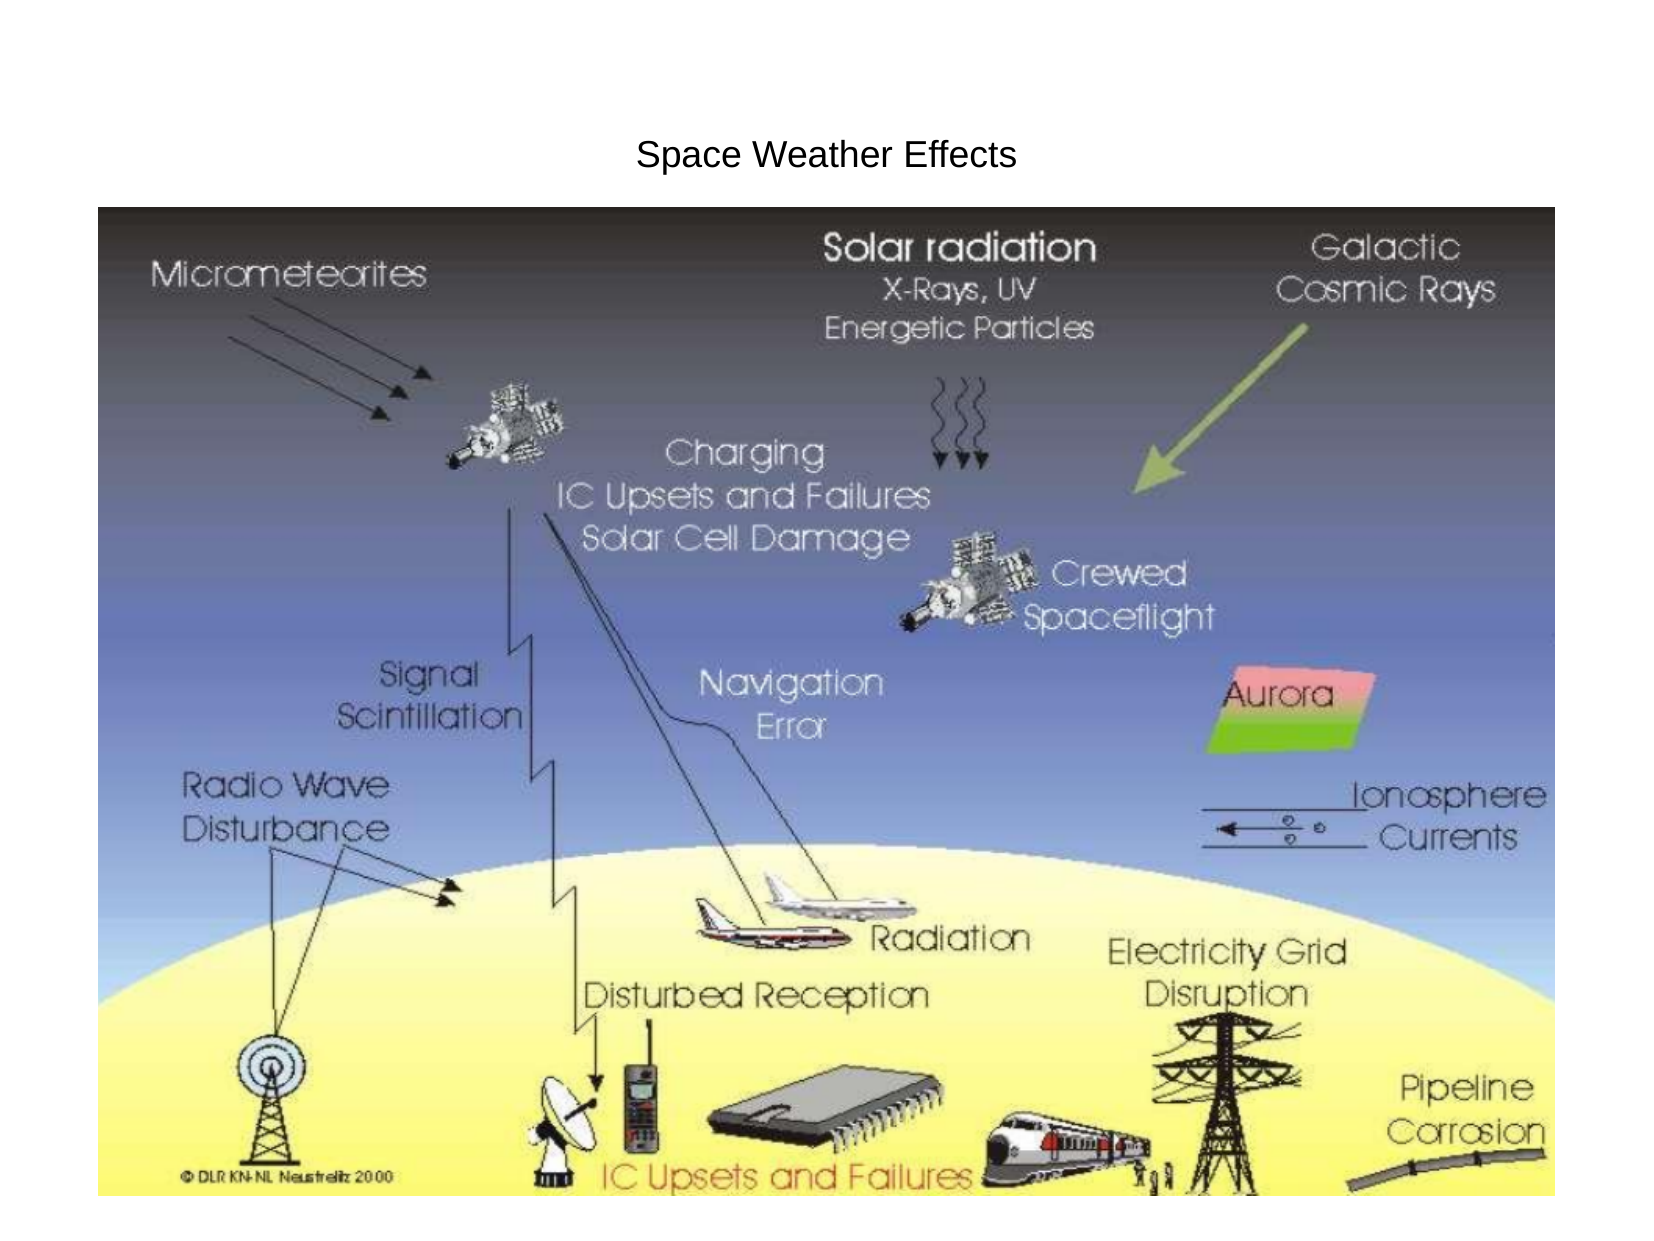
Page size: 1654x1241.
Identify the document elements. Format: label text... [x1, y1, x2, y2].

picture [98, 207, 1556, 1196]
text_box Space Weather Effects [82, 49, 1571, 257]
